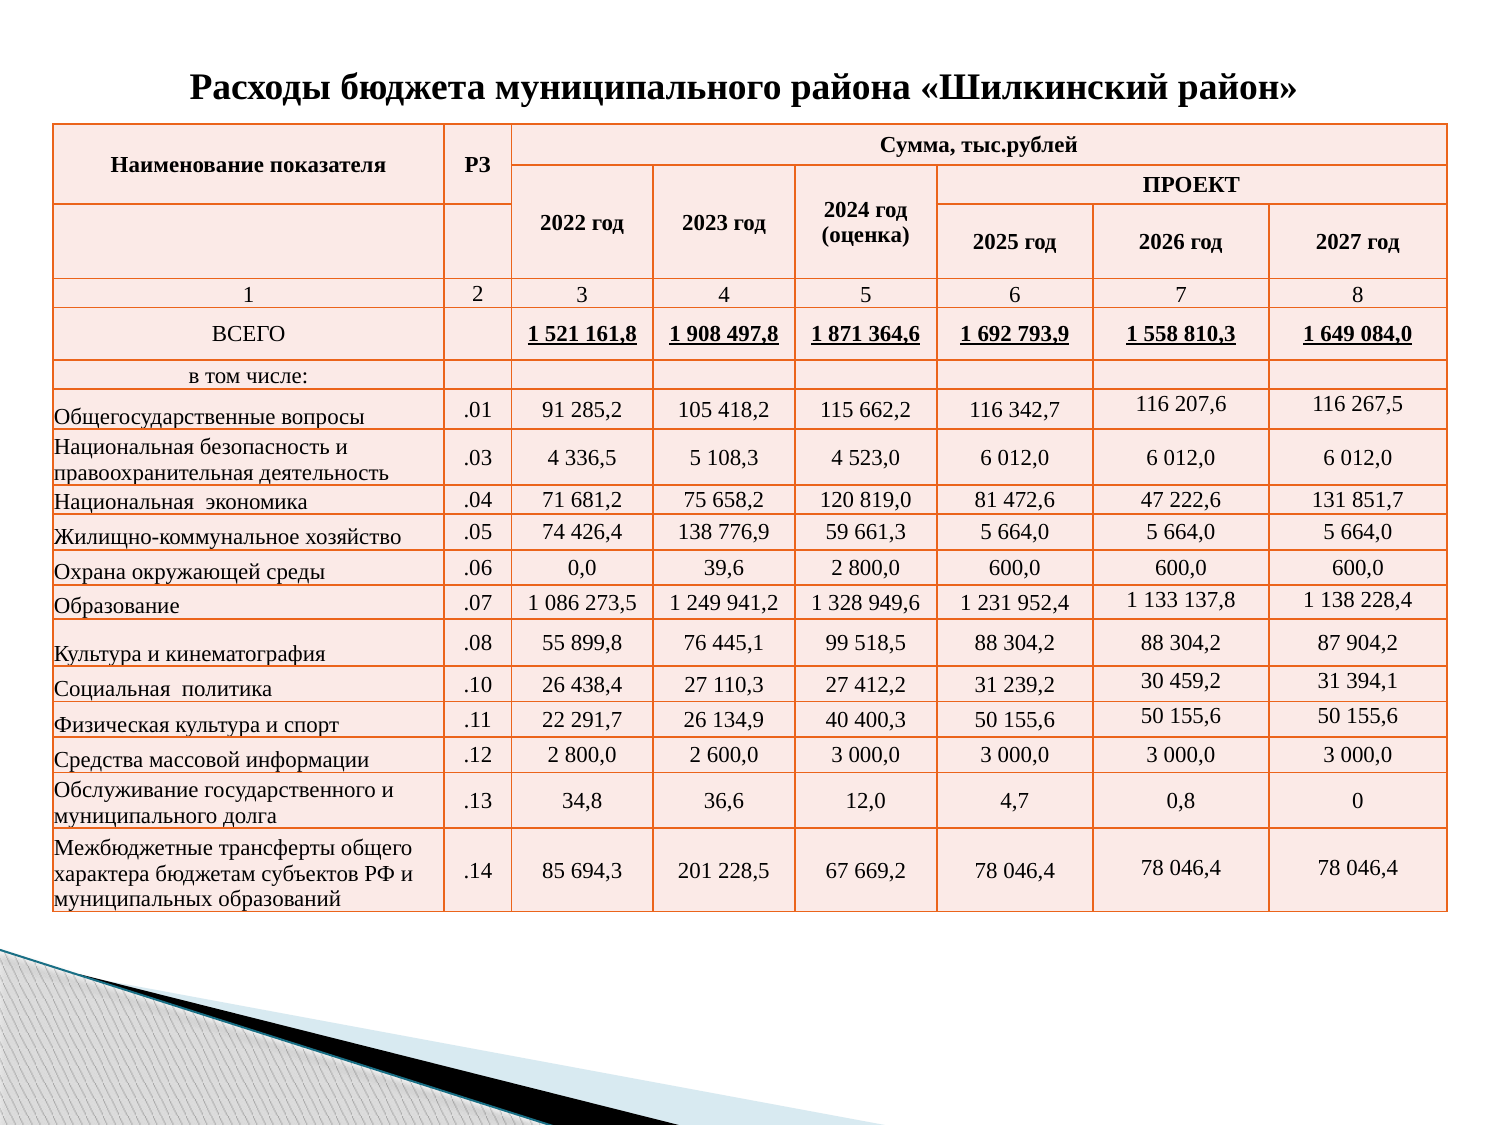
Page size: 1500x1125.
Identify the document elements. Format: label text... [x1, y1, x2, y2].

table_cell [445, 361, 511, 388]
table_cell 0,0 [512, 551, 652, 584]
table_cell Физическая культура и спорт [54, 702, 443, 736]
table_cell 116 342,7 [938, 390, 1092, 428]
table_cell 34,8 [512, 773, 652, 827]
table_cell Социальная политика [54, 667, 443, 701]
table_cell 2023 год [654, 166, 794, 278]
table_cell ПРОЕКТ [938, 166, 1446, 203]
table_cell 131 851,7 [1270, 486, 1446, 513]
table_cell 2024 год (оценка) [796, 166, 936, 278]
table_cell в том числе: [54, 361, 443, 388]
table_cell 1 [54, 279, 443, 307]
table_cell 78 046,4 [1270, 829, 1446, 911]
table_cell 40 400,3 [796, 702, 936, 736]
table_cell 1 692 793,9 [938, 308, 1092, 359]
table_cell Национальная экономика [54, 486, 443, 513]
table_cell 4 [654, 279, 794, 307]
table_cell Охрана окружающей среды [54, 551, 443, 584]
table_cell 1 249 941,2 [654, 586, 794, 618]
table_header Сумма, тыс.рублей [512, 125, 1446, 164]
table_cell 1 328 949,6 [796, 586, 936, 618]
table_cell [1094, 361, 1268, 388]
table_cell 6 [938, 279, 1092, 307]
table_cell 31 394,1 [1270, 667, 1446, 701]
table_cell 1 908 497,8 [654, 308, 794, 359]
table_cell 4,7 [938, 773, 1092, 827]
table_cell 1 558 810,3 [1094, 308, 1268, 359]
table_cell .01 [445, 390, 511, 428]
table_cell .05 [445, 515, 511, 549]
table_cell [445, 205, 511, 278]
table_cell 2022 год [512, 166, 652, 278]
table_cell .11 [445, 702, 511, 736]
table_cell 71 681,2 [512, 486, 652, 513]
table_cell 78 046,4 [1094, 829, 1268, 911]
table_cell 2026 год [1094, 205, 1268, 278]
table_cell 26 438,4 [512, 667, 652, 701]
table_cell [54, 205, 443, 278]
table_cell 3 000,0 [796, 738, 936, 772]
table_cell 1 231 952,4 [938, 586, 1092, 618]
table_cell 36,6 [654, 773, 794, 827]
table_cell .13 [445, 773, 511, 827]
table_header РЗ [445, 125, 511, 203]
table_cell 600,0 [1270, 551, 1446, 584]
table_cell .03 [445, 430, 511, 484]
table_cell 75 658,2 [654, 486, 794, 513]
table_cell 76 445,1 [654, 620, 794, 665]
table_cell 39,6 [654, 551, 794, 584]
table_cell 88 304,2 [938, 620, 1092, 665]
table_cell 26 134,9 [654, 702, 794, 736]
table_cell 5 664,0 [1094, 515, 1268, 549]
table_cell .12 [445, 738, 511, 772]
table_cell .08 [445, 620, 511, 665]
table_cell 4 523,0 [796, 430, 936, 484]
table_cell 78 046,4 [938, 829, 1092, 911]
table_cell [938, 361, 1092, 388]
table_cell 3 000,0 [938, 738, 1092, 772]
table_cell 88 304,2 [1094, 620, 1268, 665]
table_cell 7 [1094, 279, 1268, 307]
table_cell 201 228,5 [654, 829, 794, 911]
table_cell .04 [445, 486, 511, 513]
table_cell 91 285,2 [512, 390, 652, 428]
table_cell 600,0 [1094, 551, 1268, 584]
table_cell 3 000,0 [1094, 738, 1268, 772]
table_cell 2027 год [1270, 205, 1446, 278]
table_cell .14 [445, 829, 511, 911]
table_cell 8 [1270, 279, 1446, 307]
text_box Расходы бюджета муниципального района «Шилкинский район» [17, 54, 1471, 115]
table_cell 1 871 364,6 [796, 308, 936, 359]
table_cell 81 472,6 [938, 486, 1092, 513]
table_cell 116 267,5 [1270, 390, 1446, 428]
table_cell 116 207,6 [1094, 390, 1268, 428]
table_cell .07 [445, 586, 511, 618]
table_cell 115 662,2 [796, 390, 936, 428]
table_cell 30 459,2 [1094, 667, 1268, 701]
table_cell Средства массовой информации [54, 738, 443, 772]
table_cell 50 155,6 [1094, 702, 1268, 736]
table_cell 5 108,3 [654, 430, 794, 484]
table_cell 138 776,9 [654, 515, 794, 549]
table_cell 67 669,2 [796, 829, 936, 911]
table_cell 50 155,6 [938, 702, 1092, 736]
table_cell 99 518,5 [796, 620, 936, 665]
table_cell 3 [512, 279, 652, 307]
table_cell 47 222,6 [1094, 486, 1268, 513]
table_cell Жилищно-коммунальное хозяйство [54, 515, 443, 549]
table_cell 1 086 273,5 [512, 586, 652, 618]
table_cell 0,8 [1094, 773, 1268, 827]
table_cell 31 239,2 [938, 667, 1092, 701]
table_cell 6 012,0 [1094, 430, 1268, 484]
table_cell Образование [54, 586, 443, 618]
table_cell 0 [1270, 773, 1446, 827]
table_cell 1 138 228,4 [1270, 586, 1446, 618]
table_cell 5 664,0 [938, 515, 1092, 549]
table_cell Обслуживание государственного и муниципального долга [54, 773, 443, 827]
table_cell 6 012,0 [1270, 430, 1446, 484]
table_cell 12,0 [796, 773, 936, 827]
table_cell 5 664,0 [1270, 515, 1446, 549]
table_cell 74 426,4 [512, 515, 652, 549]
table_cell 2 [445, 279, 511, 307]
table_cell 27 110,3 [654, 667, 794, 701]
table_cell 2 800,0 [512, 738, 652, 772]
table_cell 22 291,7 [512, 702, 652, 736]
table_cell 59 661,3 [796, 515, 936, 549]
table_header Наименование показателя [54, 125, 443, 203]
table_cell 2 800,0 [796, 551, 936, 584]
table_cell Общегосударственные вопросы [54, 390, 443, 428]
table_cell [445, 308, 511, 359]
table_cell 2025 год [938, 205, 1092, 278]
table_cell 55 899,8 [512, 620, 652, 665]
table_cell 27 412,2 [796, 667, 936, 701]
table_cell Национальная безопасность и правоохранительная деятельность [54, 430, 443, 484]
table_cell 3 000,0 [1270, 738, 1446, 772]
table_cell 85 694,3 [512, 829, 652, 911]
table_cell [1270, 361, 1446, 388]
table_cell Межбюджетные трансферты общего характера бюджетам субъектов РФ и муниципальных образований [54, 829, 443, 911]
table_cell 2 600,0 [654, 738, 794, 772]
table_cell .10 [445, 667, 511, 701]
table_cell 600,0 [938, 551, 1092, 584]
table_cell ВСЕГО [54, 308, 443, 359]
table_cell 6 012,0 [938, 430, 1092, 484]
table_cell 1 133 137,8 [1094, 586, 1268, 618]
table_cell [654, 361, 794, 388]
table_cell [512, 361, 652, 388]
table_cell .06 [445, 551, 511, 584]
table_cell 120 819,0 [796, 486, 936, 513]
table_cell 87 904,2 [1270, 620, 1446, 665]
table_cell 5 [796, 279, 936, 307]
table_cell 105 418,2 [654, 390, 794, 428]
table_cell 4 336,5 [512, 430, 652, 484]
table_cell Культура и кинематография [54, 620, 443, 665]
table_cell [796, 361, 936, 388]
table_cell 1 521 161,8 [512, 308, 652, 359]
table_cell 1 649 084,0 [1270, 308, 1446, 359]
table_cell 50 155,6 [1270, 702, 1446, 736]
